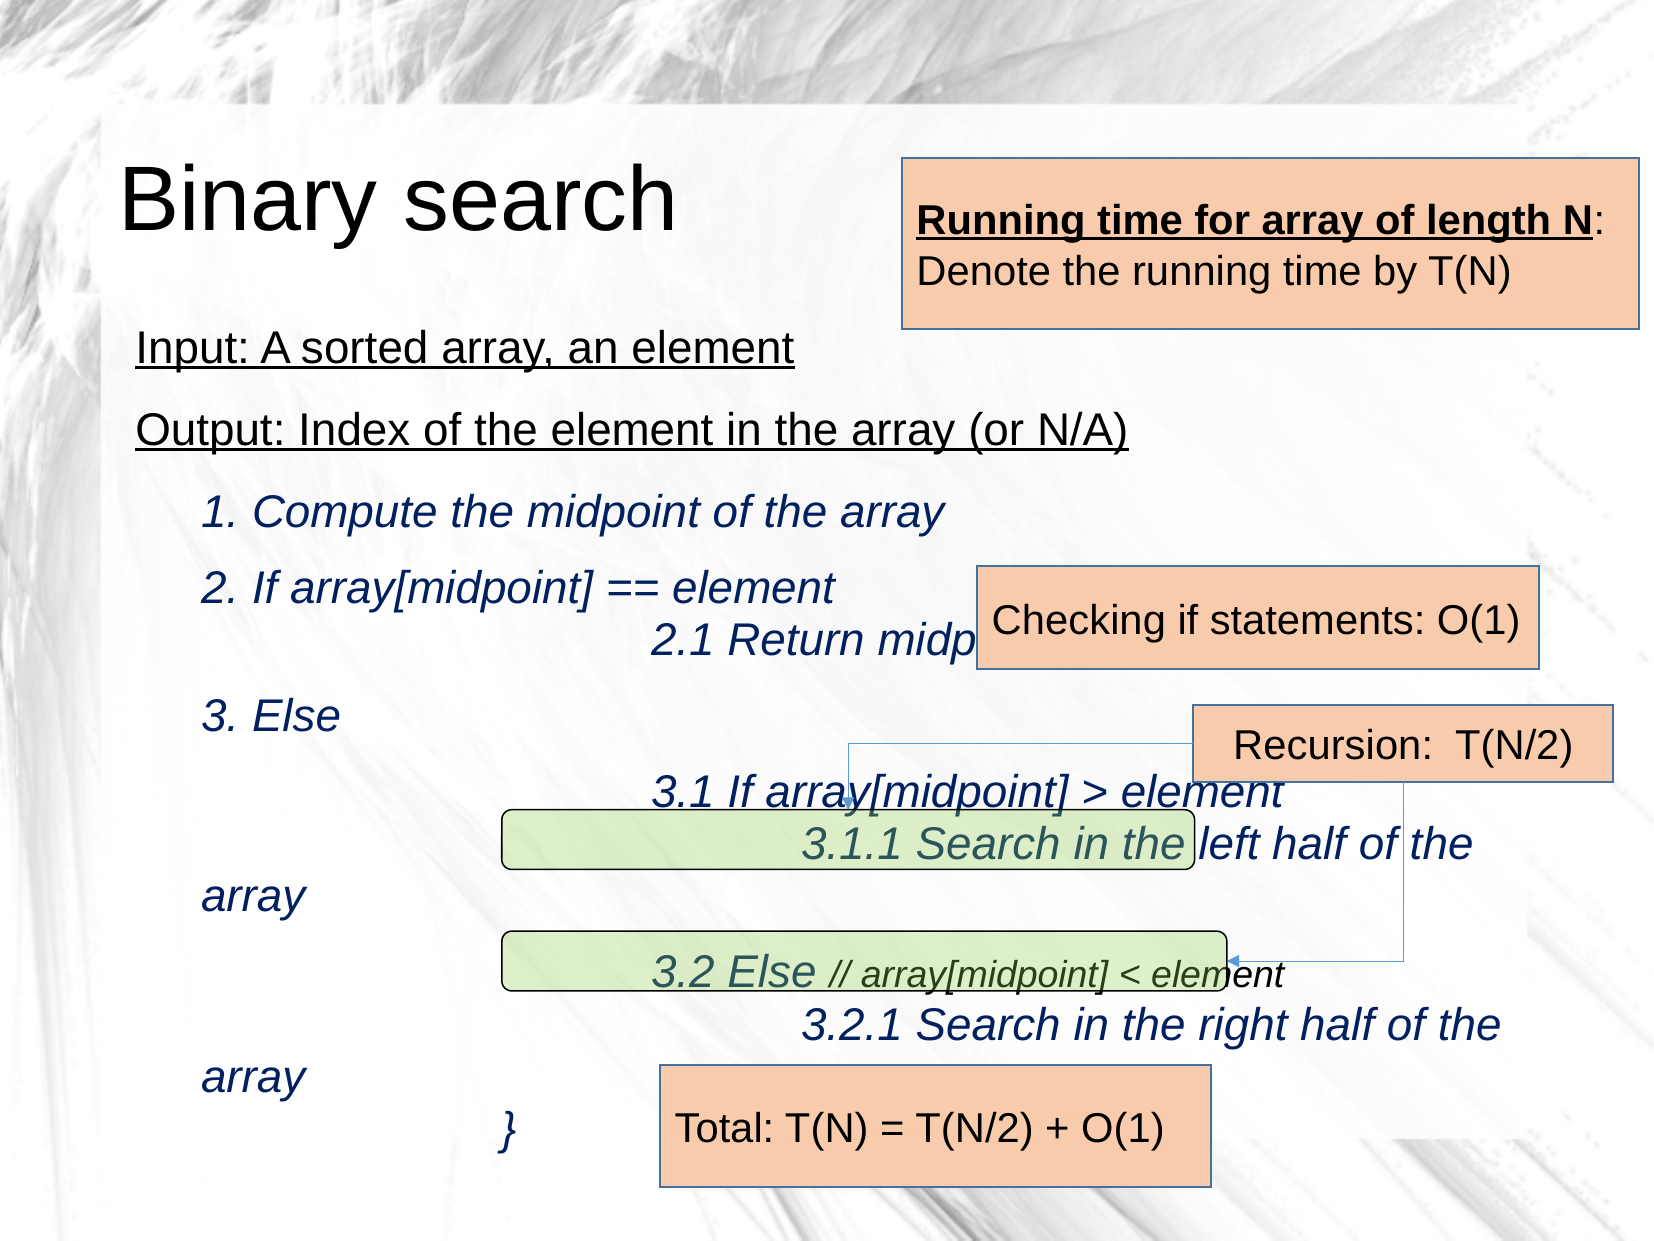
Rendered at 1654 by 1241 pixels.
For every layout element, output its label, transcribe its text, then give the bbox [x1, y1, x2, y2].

text_box Checking if statements: O(1) [976, 566, 1540, 670]
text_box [848, 743, 1194, 810]
picture [0, 0, 1654, 1241]
text_box Total: T(N) = T(N/2) + O(1) [659, 1065, 1211, 1187]
text_box [501, 809, 1195, 870]
title Binary search [118, 112, 1506, 281]
list Input: A sorted array, an element Output: Index of the element in the array (or N/A) 1. Compute the midpoint of the array 2. If array[midpoint] == element 2.1 Return midpoint 3. Else 3.1 If array[midpoint] > element 3.1.1 Search in the left half of the array 3.2 Else // array[midpoint] < element 3.2.1 Search in the right half of the array } [118, 319, 1571, 1109]
text_box [501, 931, 1227, 991]
text_box Recursion: T(N/2) [1193, 705, 1614, 782]
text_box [1225, 782, 1405, 960]
text_box Running time for array of length N: Denote the running time by T(N) [901, 157, 1640, 329]
